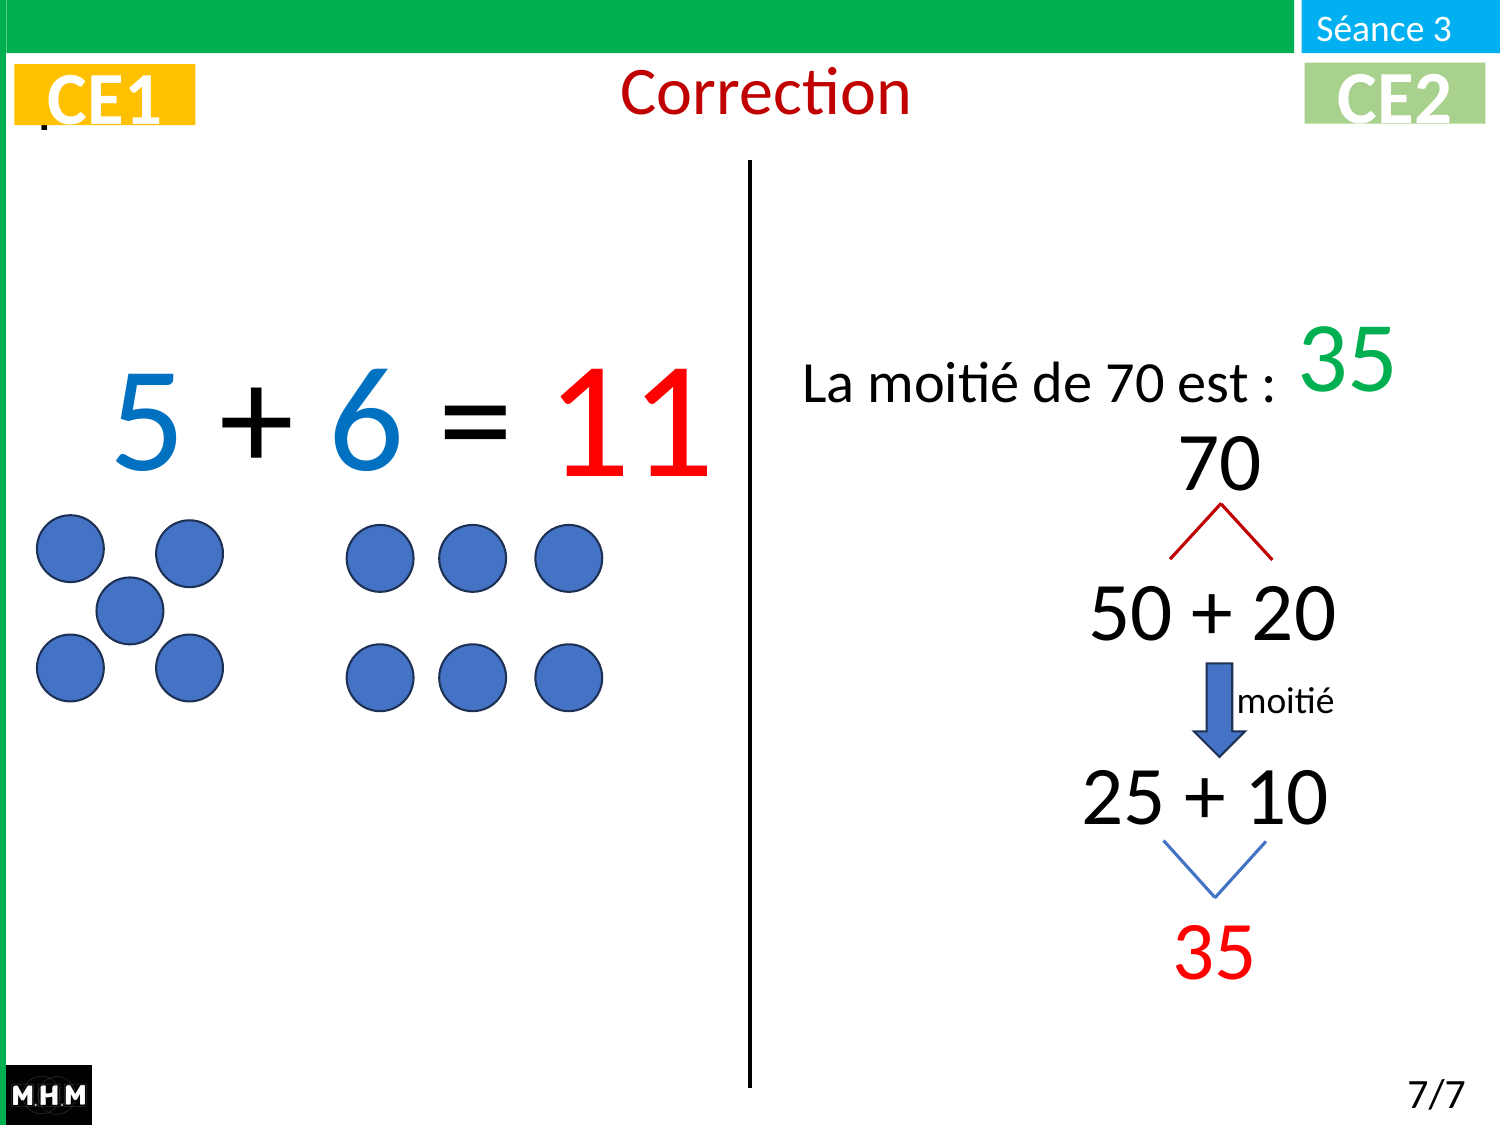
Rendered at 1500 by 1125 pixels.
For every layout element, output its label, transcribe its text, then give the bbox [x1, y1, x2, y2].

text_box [1163, 840, 1266, 899]
text_box CE1 [13, 63, 196, 126]
text_box [35, 514, 105, 584]
text_box La moitié de 70 est : … [787, 266, 1397, 467]
picture [6, 1065, 92, 1125]
title Correction [605, 48, 1500, 137]
text_box [155, 633, 225, 703]
text_box [534, 643, 604, 713]
text_box 50 + 20 [852, 550, 1500, 665]
text_box 35 [1129, 889, 1300, 1004]
text_box 11 [524, 302, 738, 518]
text_box [95, 576, 165, 646]
text_box 25 + 10 [845, 733, 1500, 849]
text_box [155, 519, 225, 589]
text_box CE2 [1303, 62, 1487, 125]
text_box 35 [1272, 283, 1424, 419]
list 7/7 [1373, 1064, 1500, 1125]
text_box [438, 523, 508, 593]
text_box [534, 523, 604, 593]
text_box moitié [1221, 668, 1482, 729]
text_box [35, 633, 105, 703]
text_box [438, 643, 508, 713]
text_box [345, 523, 415, 593]
text_box [345, 643, 415, 713]
text_box 70 [1154, 399, 1285, 515]
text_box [1170, 503, 1273, 560]
text_box 5 + 6 = … [95, 312, 524, 508]
text_box [1191, 665, 1248, 733]
